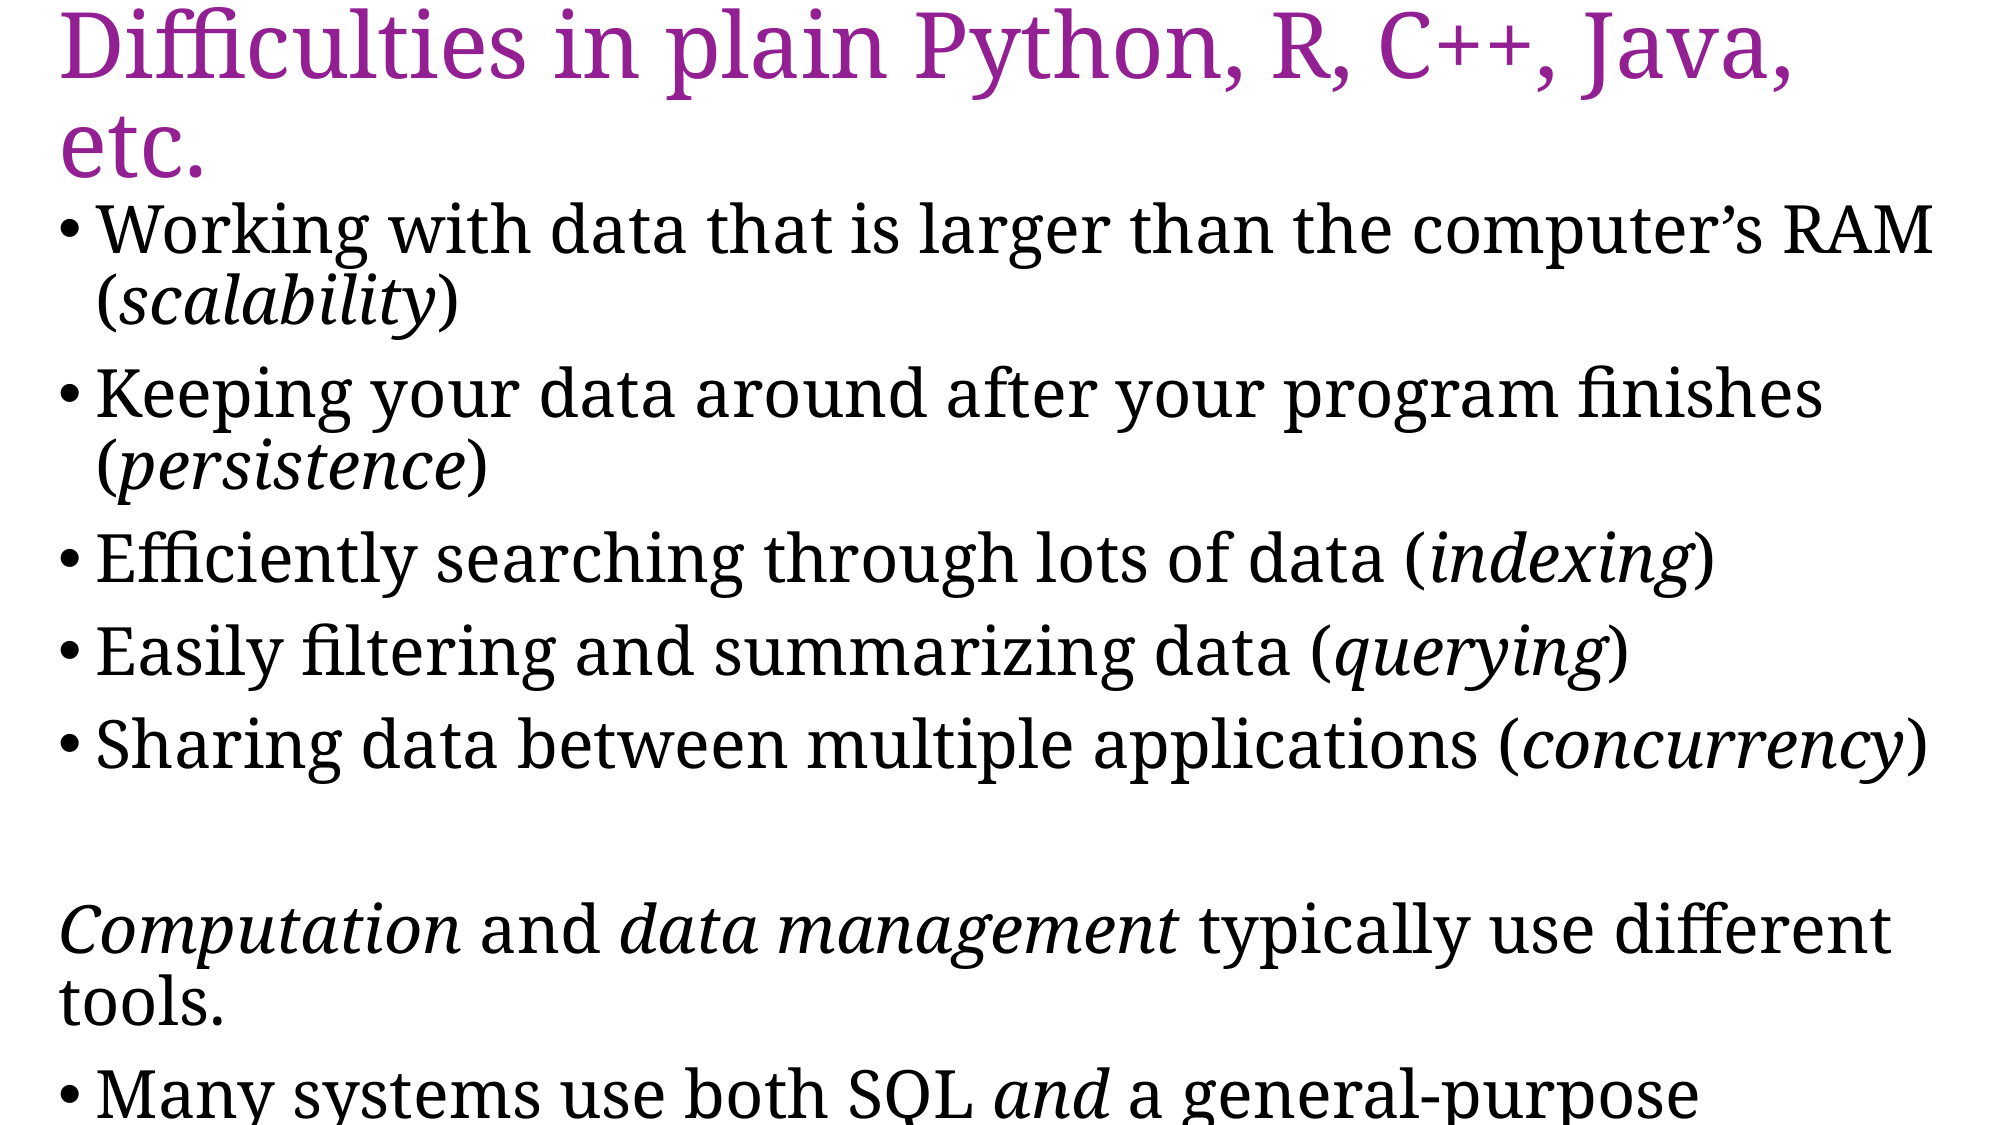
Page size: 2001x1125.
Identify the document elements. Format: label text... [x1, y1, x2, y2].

list Working with data that is larger than the computer’s RAM (scalability) Keeping your data around after your program finishes (persistence) Efficiently searching through lots of data (indexing) Easily filtering and summarizing data (querying) Sharing data between multiple applications (concurrency) Computation and data management typically use different tools. Many systems use both SQL and a general-purpose language. [43, 188, 1953, 1106]
title Difficulties in plain Python, R, C++, Java, etc. [43, 25, 1953, 171]
